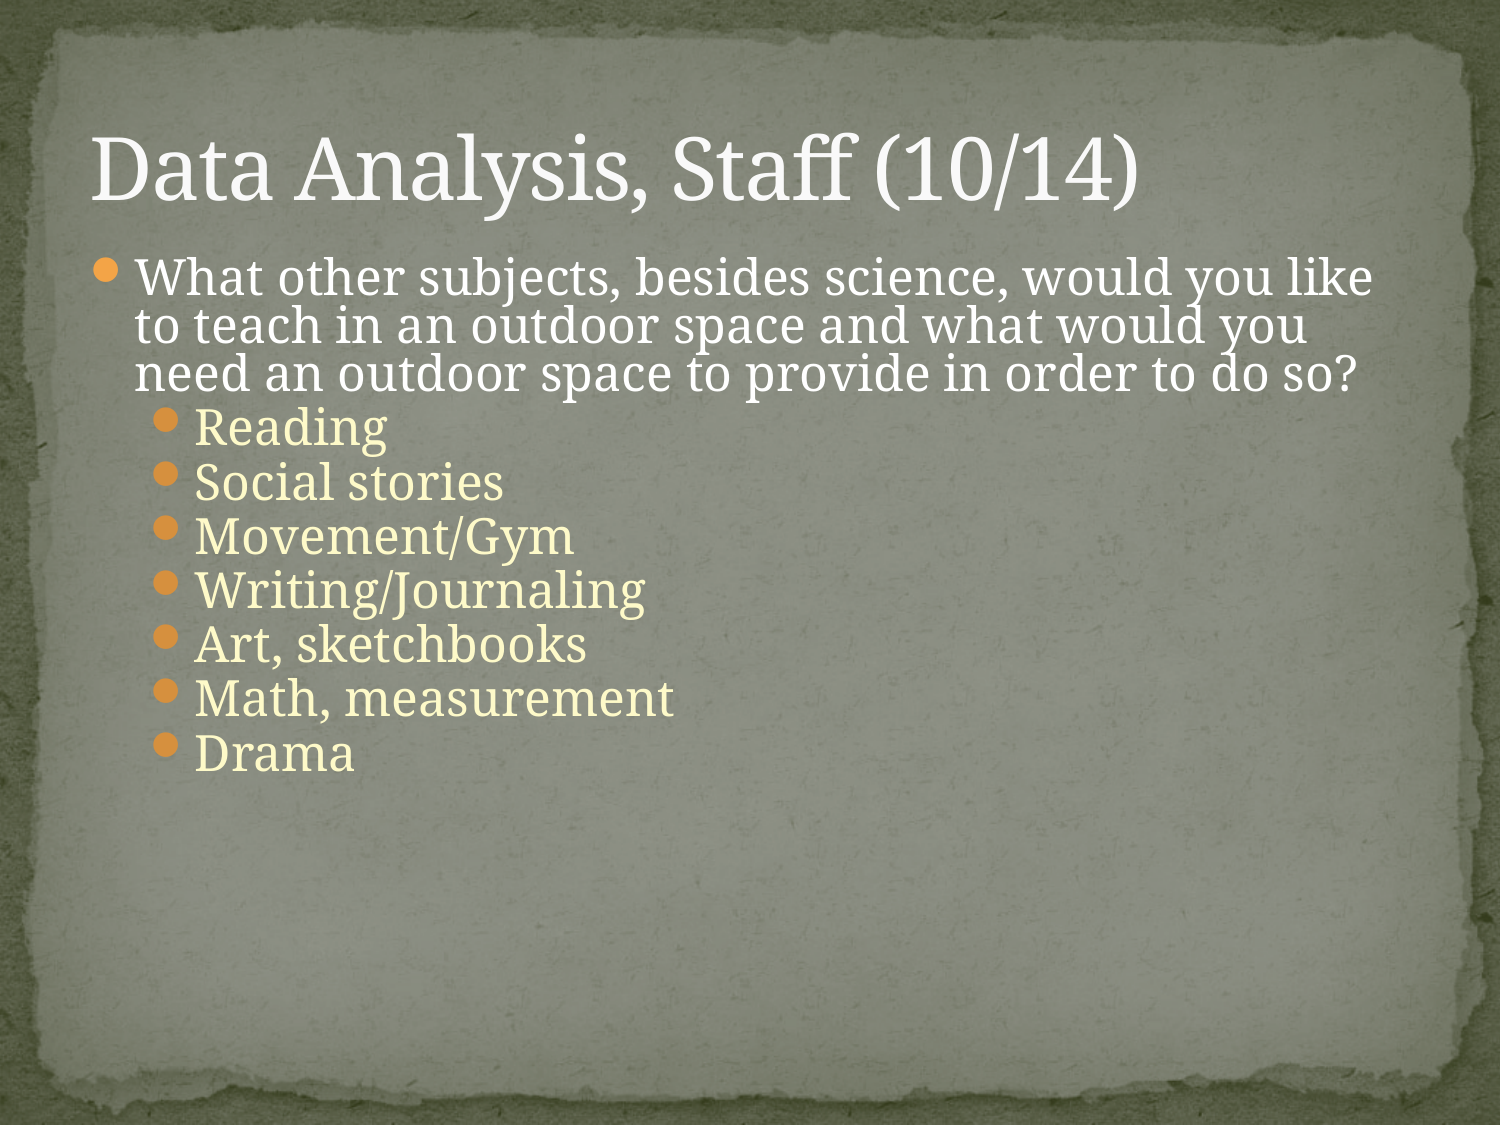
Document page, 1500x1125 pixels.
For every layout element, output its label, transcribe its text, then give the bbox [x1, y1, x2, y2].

title Data Analysis, Staff (10/14) [74, 24, 1425, 225]
list What other subjects, besides science, would you like to teach in an outdoor space and what would you need an outdoor space to provide in order to do so? Reading Social stories Movement/Gym Writing/Journaling Art, sketchbooks Math, measurement Drama [75, 249, 1425, 1000]
